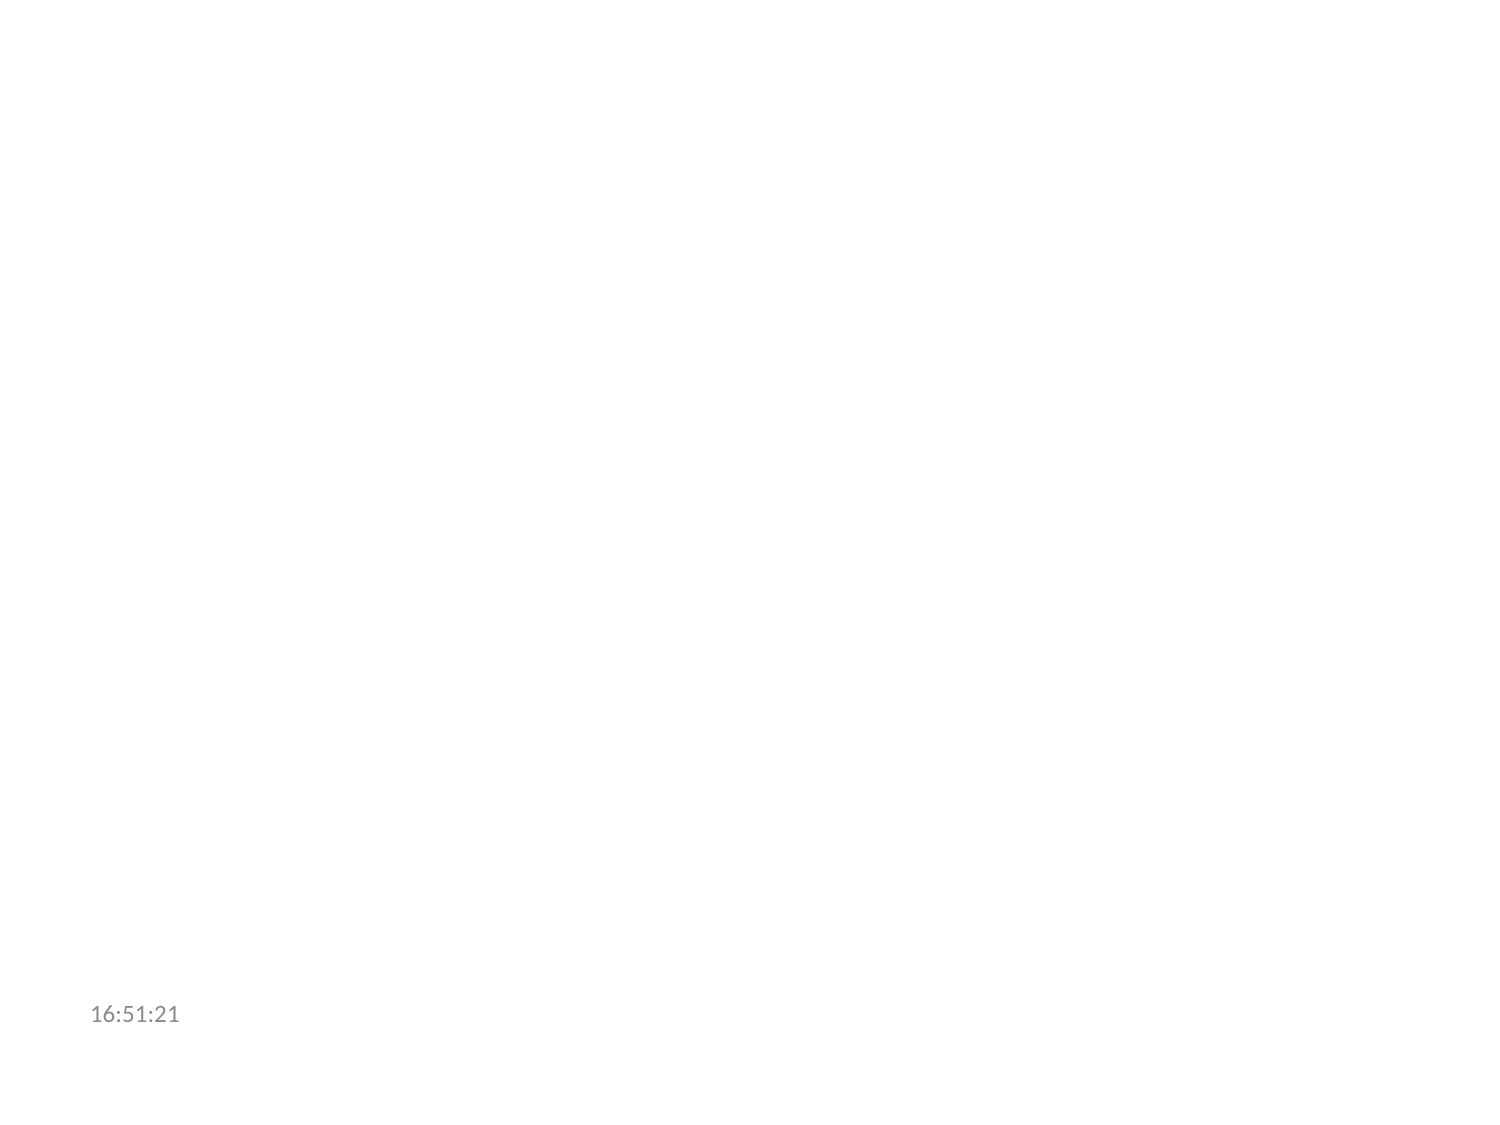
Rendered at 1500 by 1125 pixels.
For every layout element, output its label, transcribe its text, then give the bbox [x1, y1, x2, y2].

text_box 15:35:09 [75, 982, 425, 1043]
